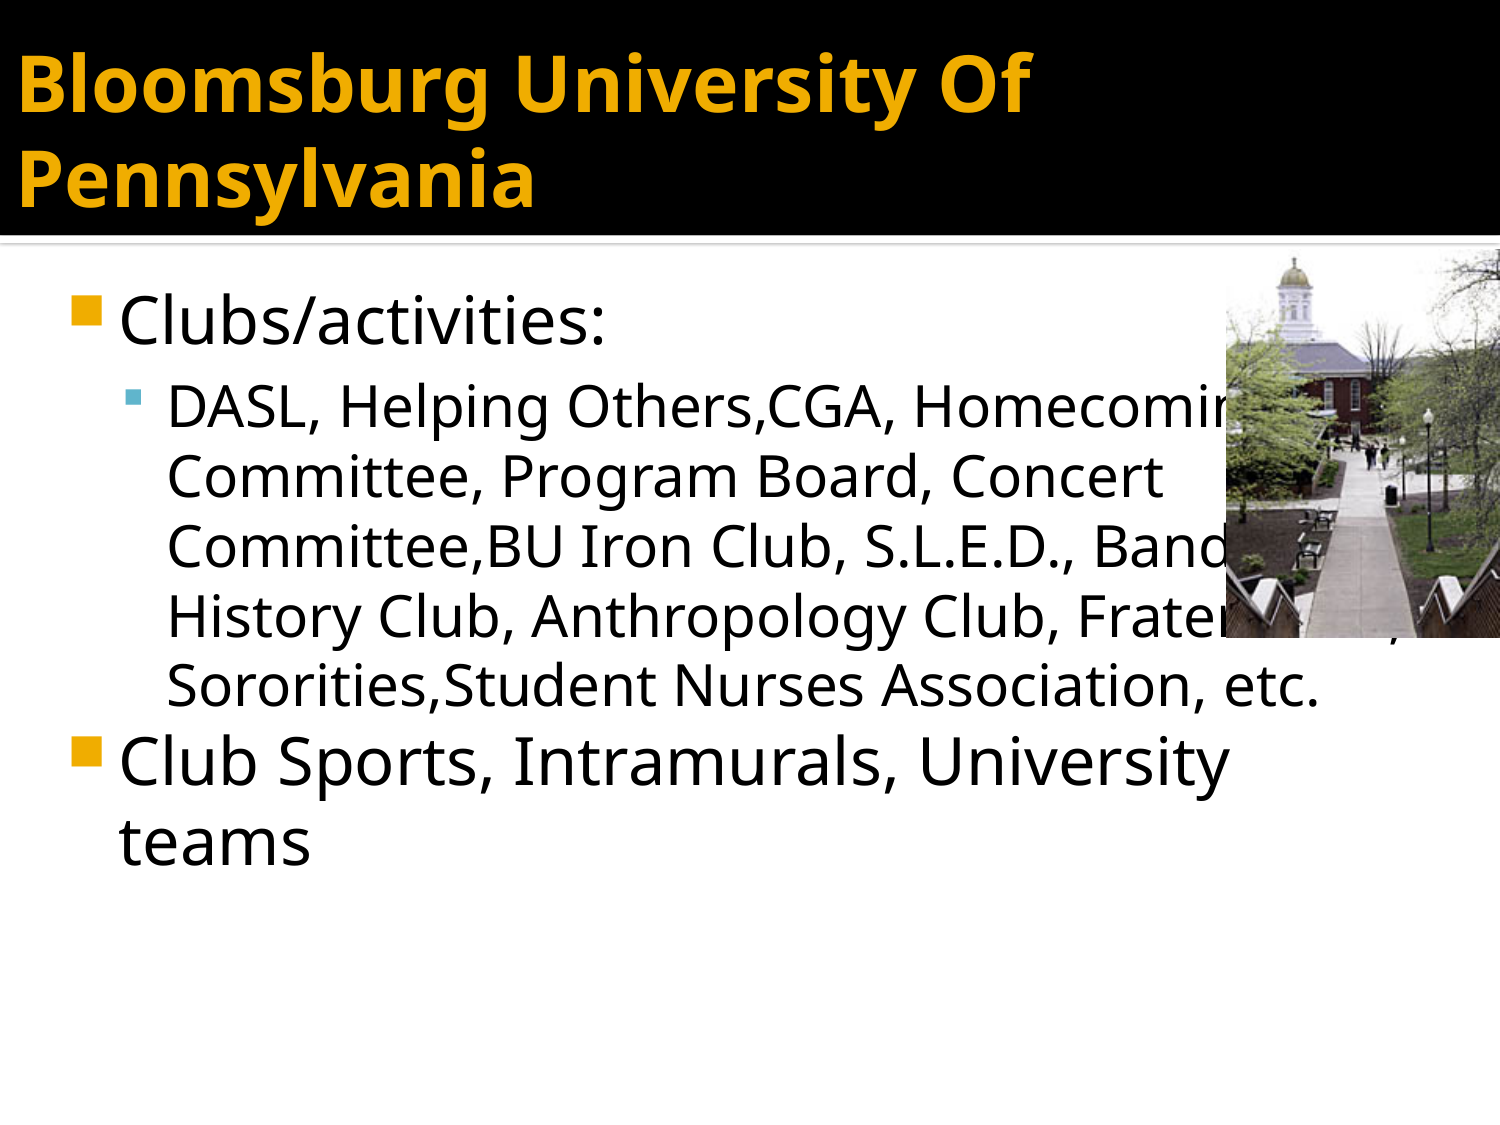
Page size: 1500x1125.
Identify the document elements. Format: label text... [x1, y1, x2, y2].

picture [1226, 249, 1500, 638]
title Bloomsburg University Of Pennsylvania [0, 25, 1500, 231]
list Clubs/activities: DASL, Helping Others,CGA, Homecoming Committee, Program Board, Concert Committee,BU Iron Club, S.L.E.D., Band, History Club, Anthropology Club, Fraternities, Sororities,Student Nurses Association, etc. Club Sports, Intramurals, University teams [37, 262, 1425, 1050]
